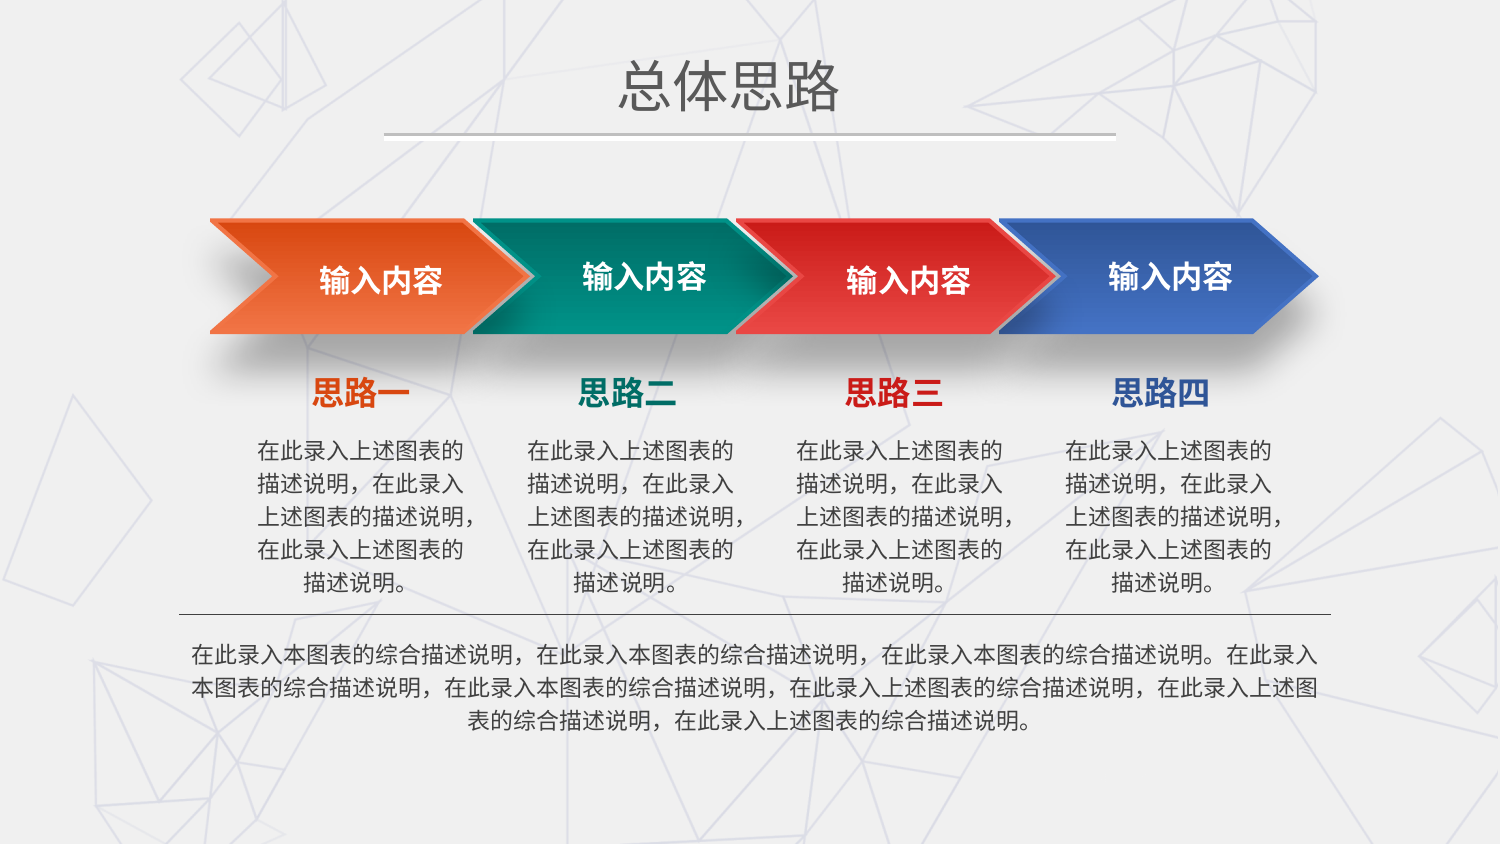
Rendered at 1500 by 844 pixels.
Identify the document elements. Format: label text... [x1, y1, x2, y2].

text_box 思路二 [566, 366, 689, 418]
text_box 在此录入本图表的综合描述说明，在此录入本图表的综合描述说明，在此录入本图表的综合描述说明。在此录入本图表的综合描述说明，在此录入本图表的综合描述说明，在此录入上述图表的综合描述说明，在此录入上述图表的综合描述说明，在此录入上述图表的综合描述说明。 [177, 629, 1333, 740]
text_box 思路三 [833, 366, 956, 418]
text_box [527, 220, 738, 333]
text_box 在此录入上述图表的描述说明，在此录入上述图表的描述说明，在此录入上述图表的描述说明。 [516, 425, 747, 602]
text_box 思路四 [1099, 366, 1223, 418]
text_box 在此录入上述图表的描述说明，在此录入上述图表的描述说明，在此录入上述图表的描述说明。 [244, 425, 479, 602]
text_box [212, 220, 527, 333]
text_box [738, 220, 1053, 333]
picture [0, 0, 1498, 844]
title 总体思路 [280, 51, 1178, 136]
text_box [1053, 220, 1316, 333]
text_box 思路一 [299, 366, 423, 418]
text_box 在此录入上述图表的描述说明，在此录入上述图表的描述说明，在此录入上述图表的描述说明。 [1053, 425, 1285, 602]
text_box 在此录入上述图表的描述说明，在此录入上述图表的描述说明，在此录入上述图表的描述说明。 [783, 425, 1017, 602]
